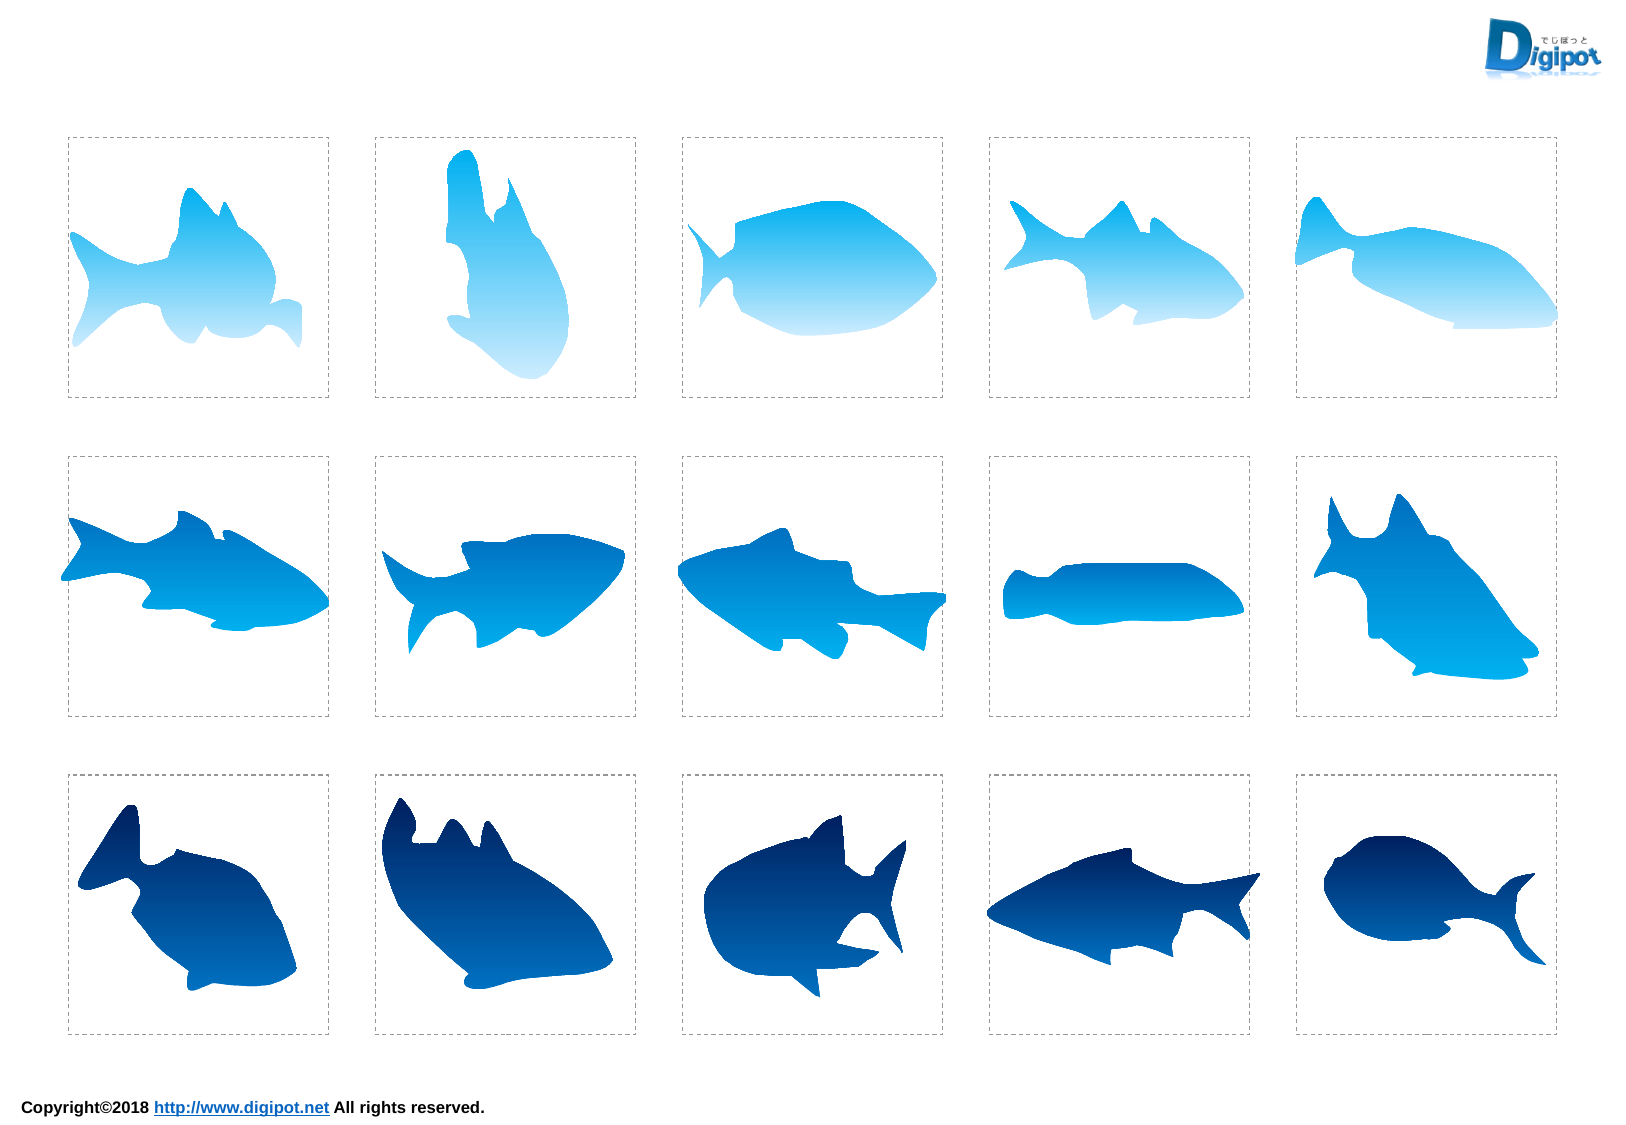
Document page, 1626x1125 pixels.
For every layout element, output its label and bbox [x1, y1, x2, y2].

text_box [60, 510, 330, 632]
text_box [1294, 196, 1559, 330]
text_box [687, 200, 938, 336]
text_box [1323, 835, 1547, 965]
text_box [678, 528, 947, 660]
picture [1485, 18, 1602, 82]
text_box [69, 187, 303, 349]
text_box [1313, 493, 1540, 680]
text_box [1004, 201, 1244, 326]
text_box [703, 815, 907, 998]
text_box [382, 797, 614, 990]
text_box [986, 848, 1261, 965]
text_box [382, 533, 626, 655]
text_box [1003, 562, 1244, 626]
text_box [445, 150, 570, 380]
text_box [78, 804, 298, 991]
